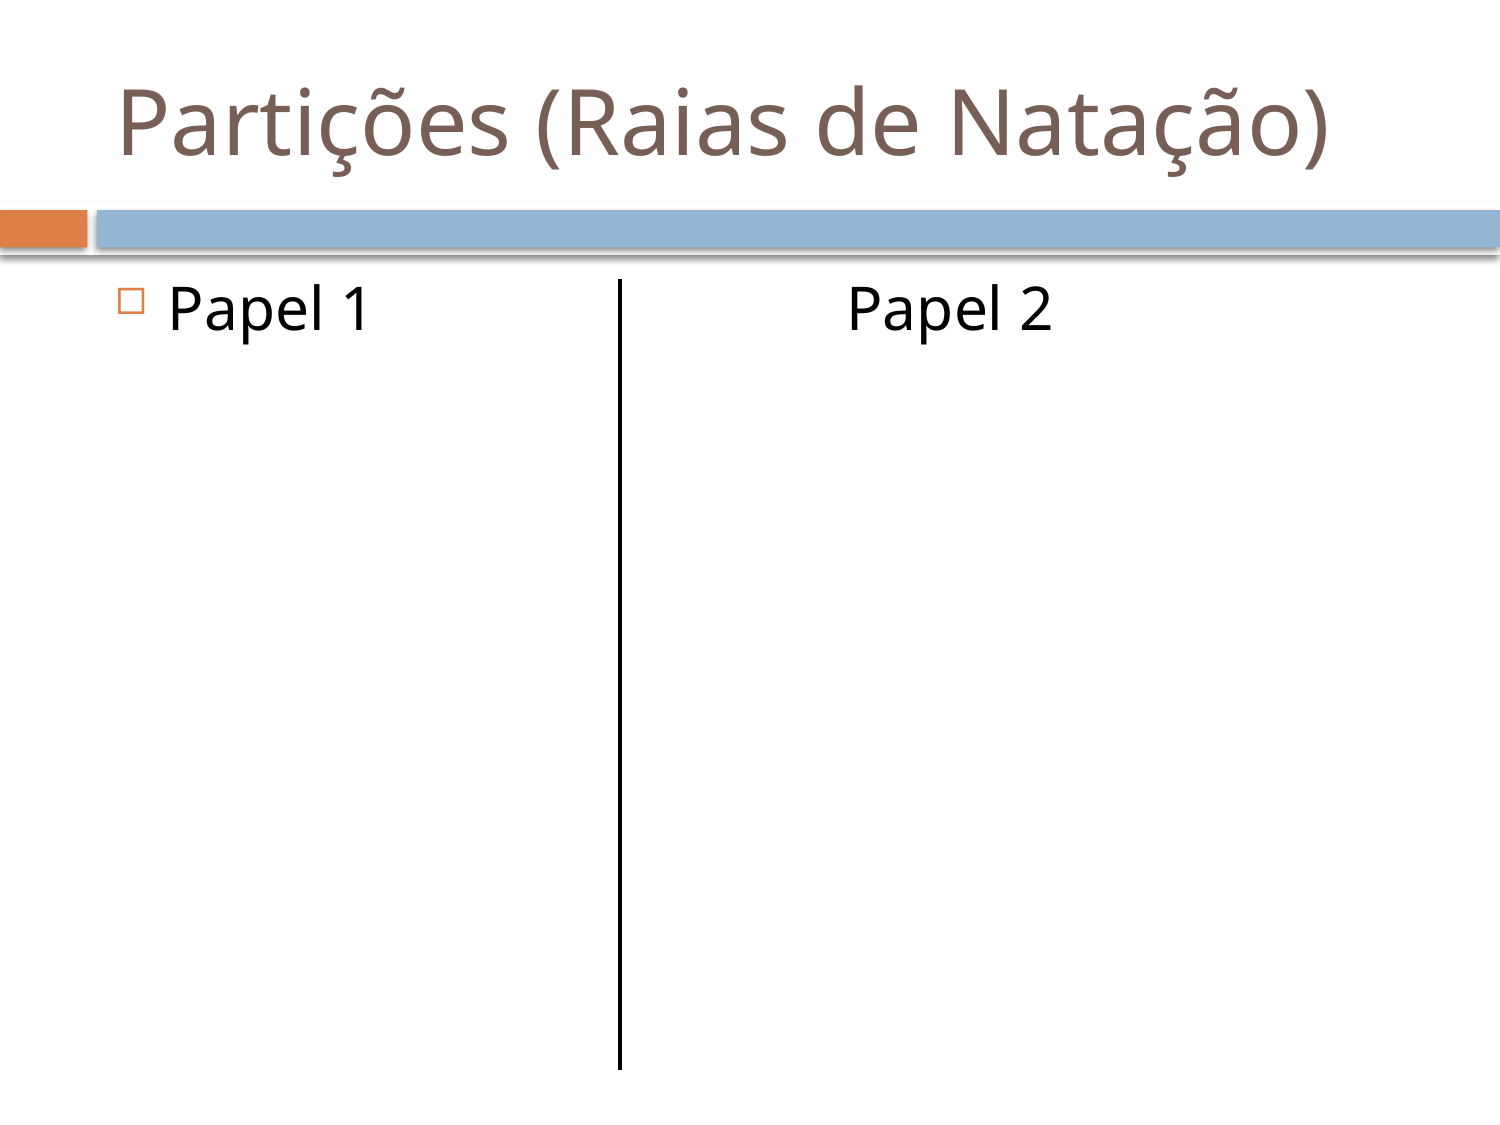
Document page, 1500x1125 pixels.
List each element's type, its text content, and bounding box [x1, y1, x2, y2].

title Partições (Raias de Natação) [100, 37, 1438, 200]
list Papel 1 Papel 2 [100, 262, 1438, 1000]
